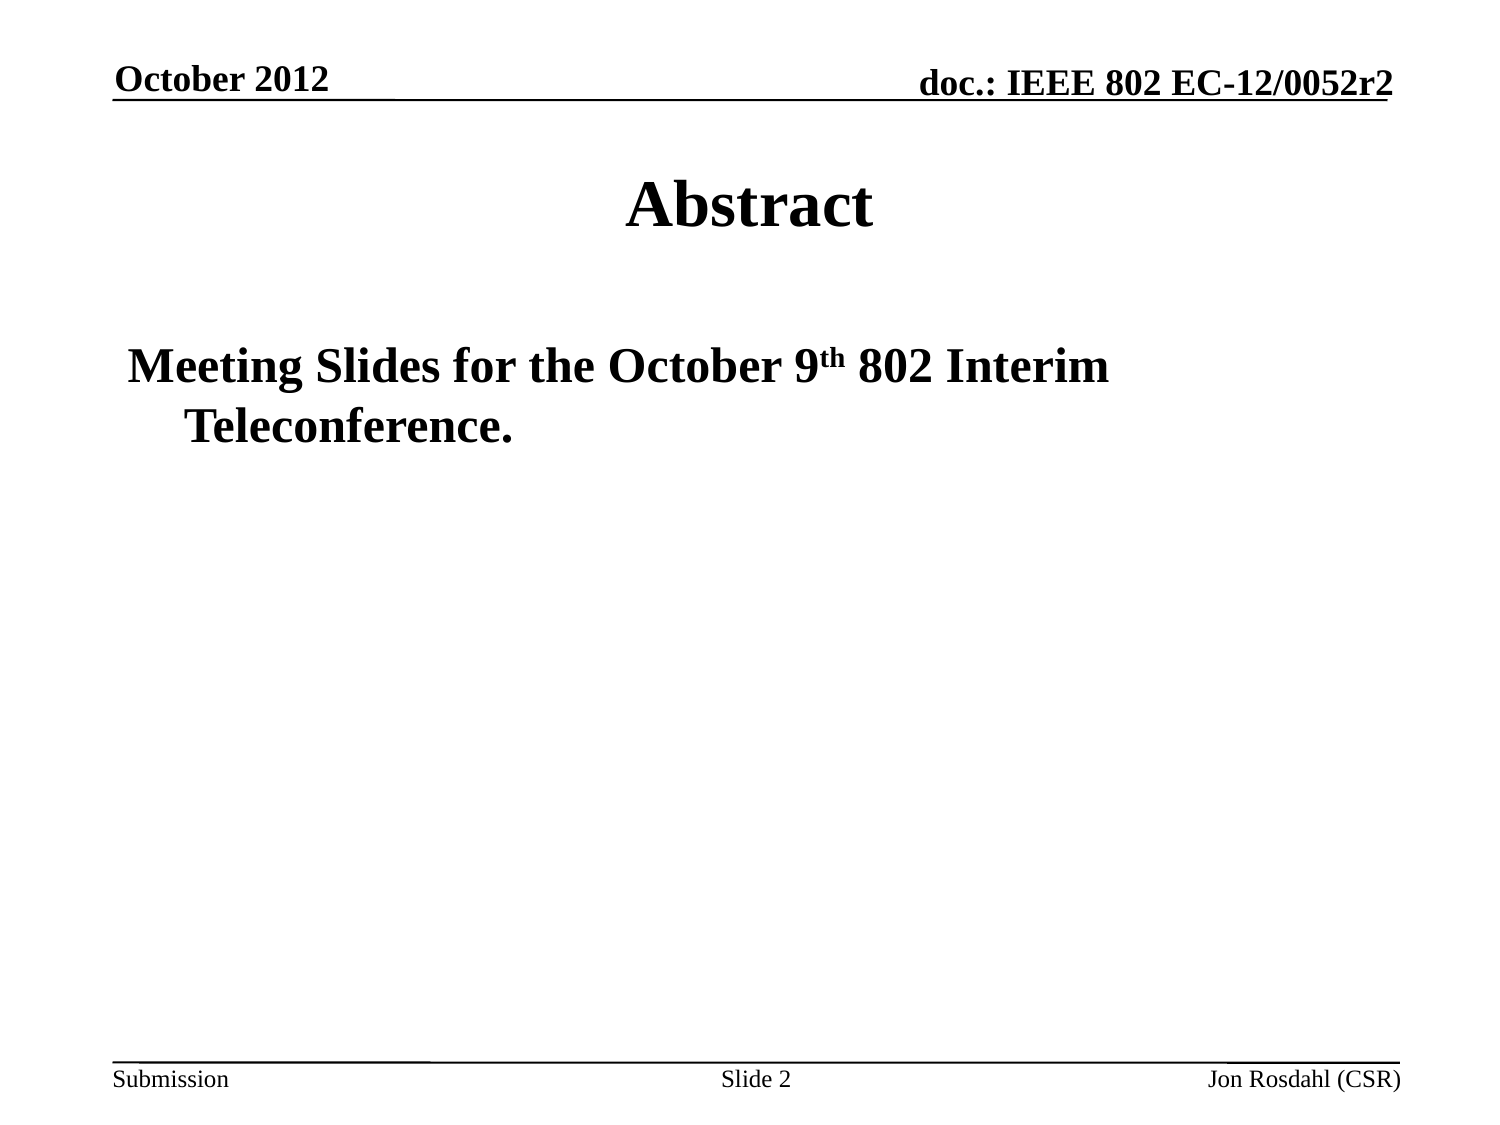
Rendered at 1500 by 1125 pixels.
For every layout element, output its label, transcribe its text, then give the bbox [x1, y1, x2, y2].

footer Jon Rosdahl (CSR) [902, 1061, 1402, 1093]
slide_number Slide 2 [712, 1061, 800, 1123]
list Meeting Slides for the October 9th 802 Interim Teleconference. [112, 324, 1388, 1001]
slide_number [114, 54, 540, 100]
title Abstract [112, 112, 1388, 288]
